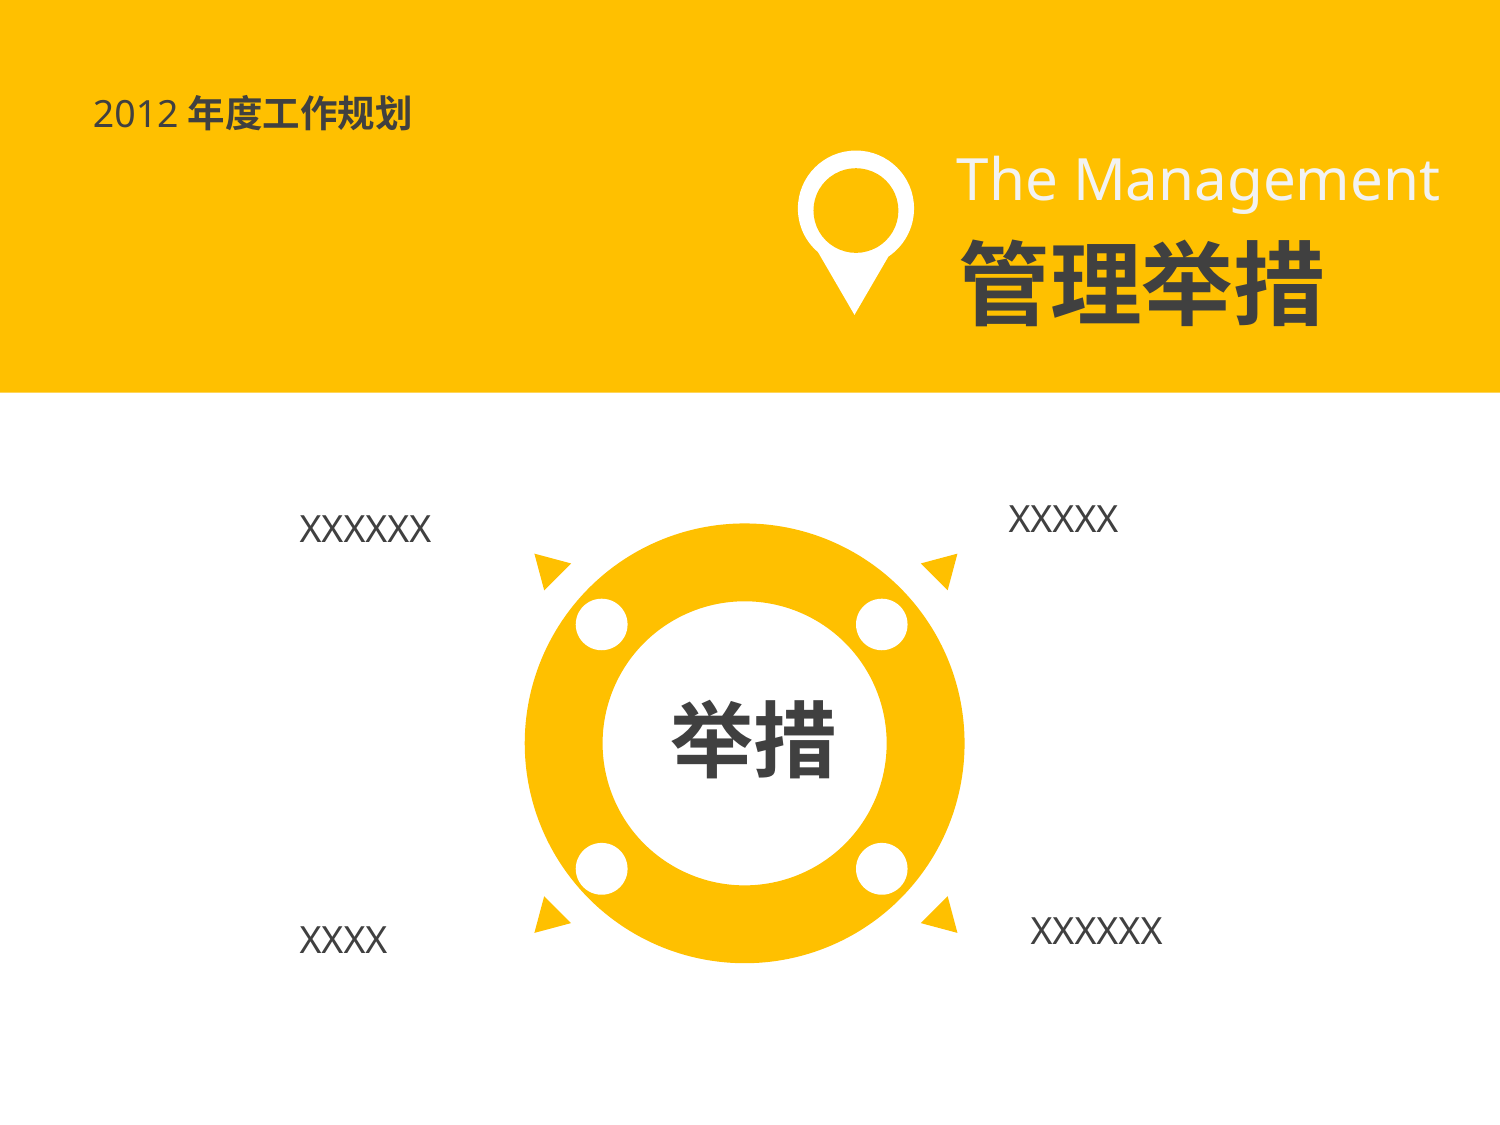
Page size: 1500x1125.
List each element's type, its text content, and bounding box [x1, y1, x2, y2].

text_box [797, 150, 915, 316]
text_box XXXXX [993, 465, 1437, 548]
text_box [532, 551, 574, 593]
text_box 举措 [655, 680, 853, 796]
text_box 2012年度工作规划 [78, 82, 829, 143]
text_box [918, 894, 960, 935]
text_box XXXX [284, 885, 728, 969]
text_box [524, 523, 965, 964]
text_box [918, 551, 960, 593]
text_box [573, 840, 630, 885]
text_box [573, 596, 630, 653]
text_box XXXXXX [1015, 876, 1178, 960]
text_box The Management [941, 134, 1456, 220]
text_box 管理举措 [943, 220, 1341, 345]
text_box [853, 840, 910, 897]
text_box [853, 596, 910, 653]
text_box [532, 894, 574, 935]
text_box XXXXXX [284, 474, 728, 558]
text_box [0, 0, 1500, 395]
